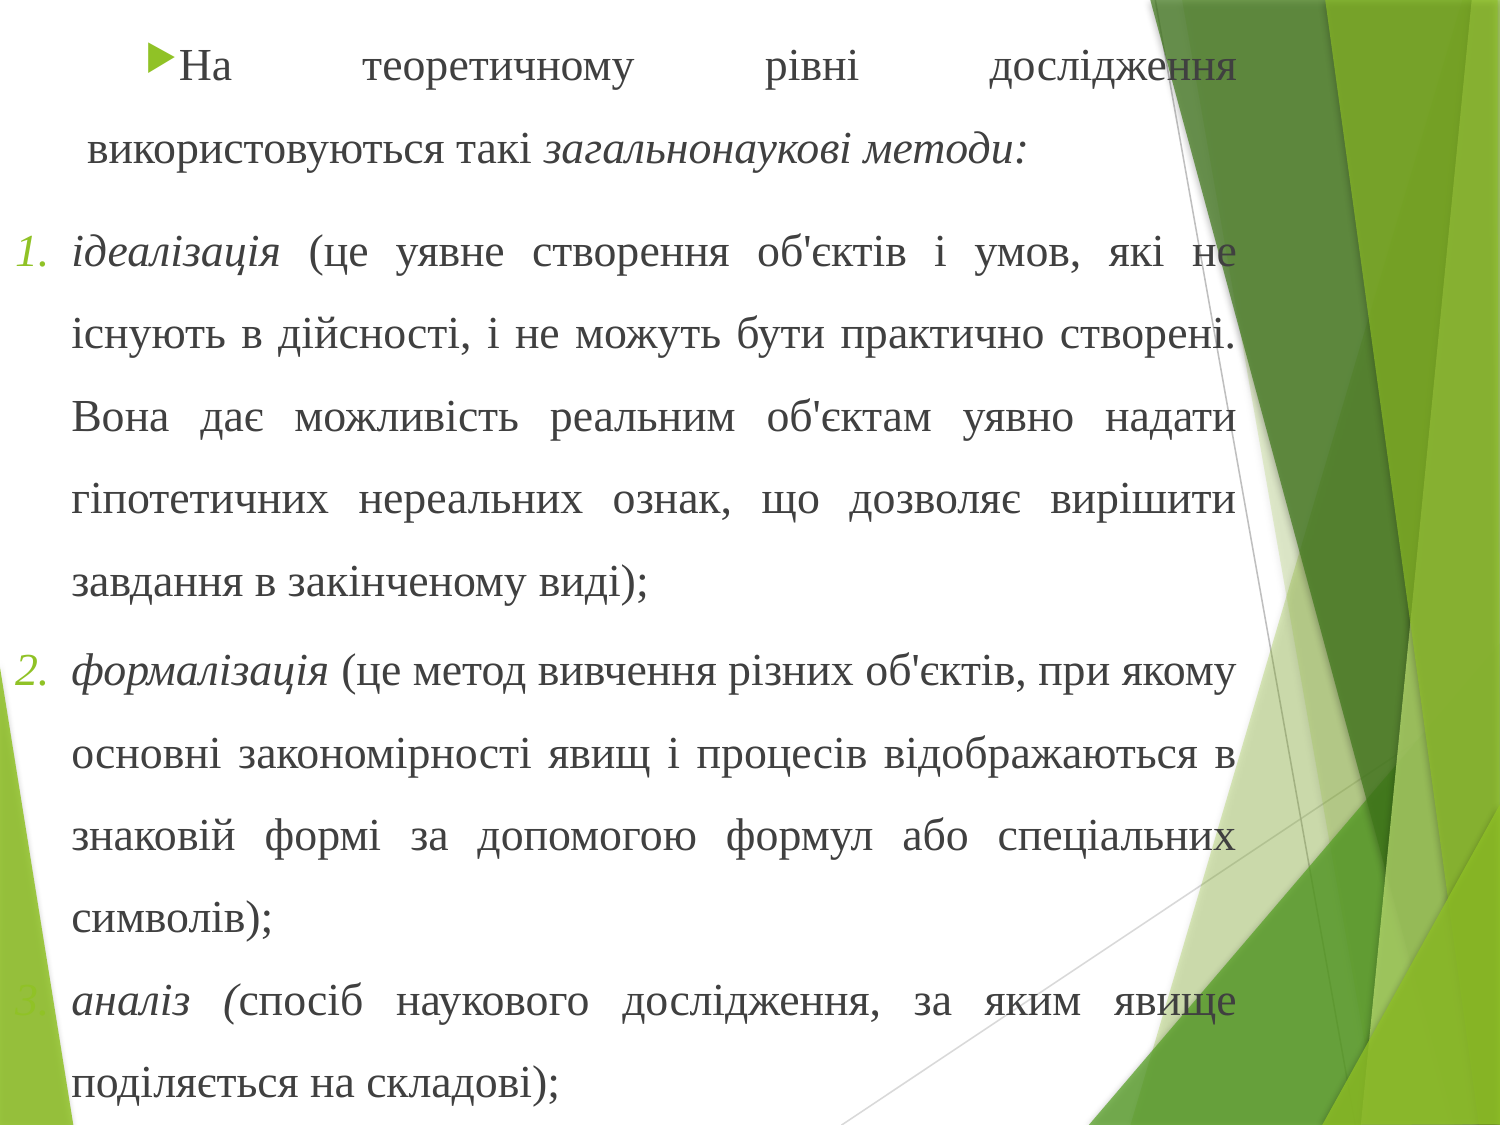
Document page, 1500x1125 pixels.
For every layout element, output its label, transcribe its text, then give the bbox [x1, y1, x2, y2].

list На теоретичному рівні дослідження використовуються такі загальнонаукові методи: ідеалізація (це уявне створення об'єктів і умов, які не існують в дійсності, і не можуть бути практично створені. Вона дає можливість реальним об'єктам уявно надати гіпотетичних нереальних ознак, що дозволяє вирішити завдання в закінченому виді); формалізація (це метод вивчення різних об'єктів, при якому основні закономірності явищ і процесів відображаються в знаковій формі за допомогою формул або спеціальних символів); аналіз (спосіб наукового дослідження, за яким явище поділяється на складові); [0, 0, 1341, 1075]
